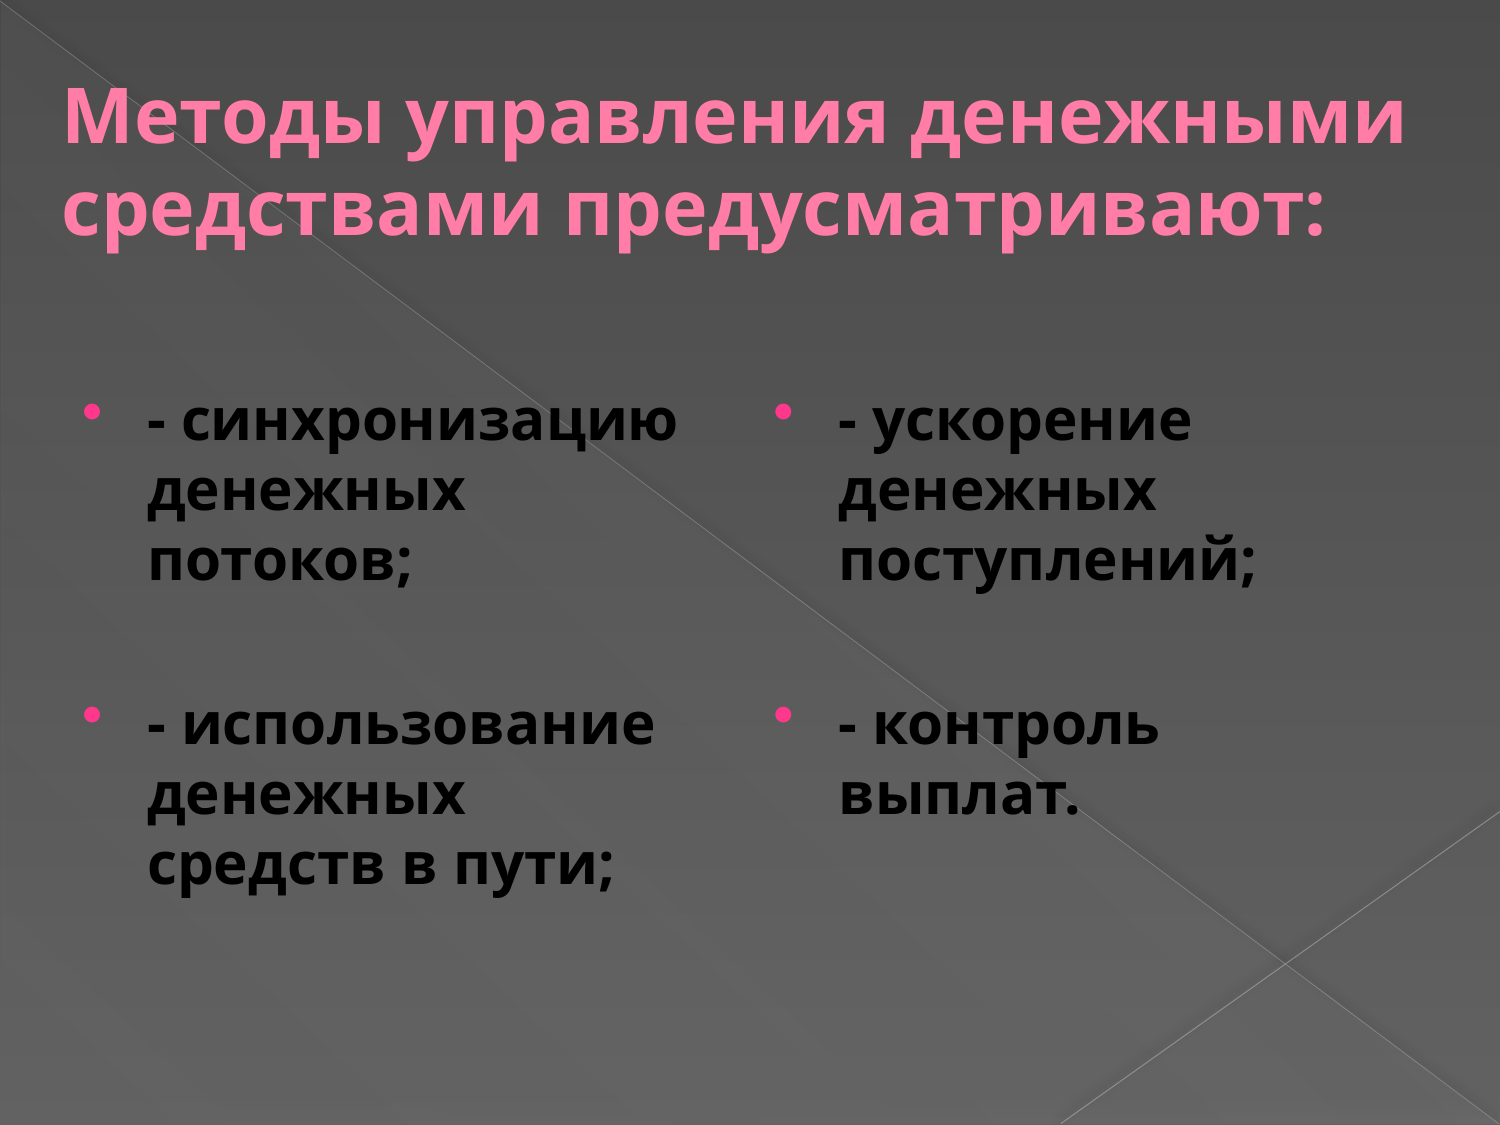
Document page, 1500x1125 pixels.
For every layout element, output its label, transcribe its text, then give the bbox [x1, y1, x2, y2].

list - ускорение денежных поступлений; - контроль выплат. [749, 374, 1413, 920]
list - синхронизацию денежных потоков; - использование денежных средств в пути; [58, 374, 722, 909]
title Методы управления денежными средствами предусматривают: [46, 43, 1425, 274]
